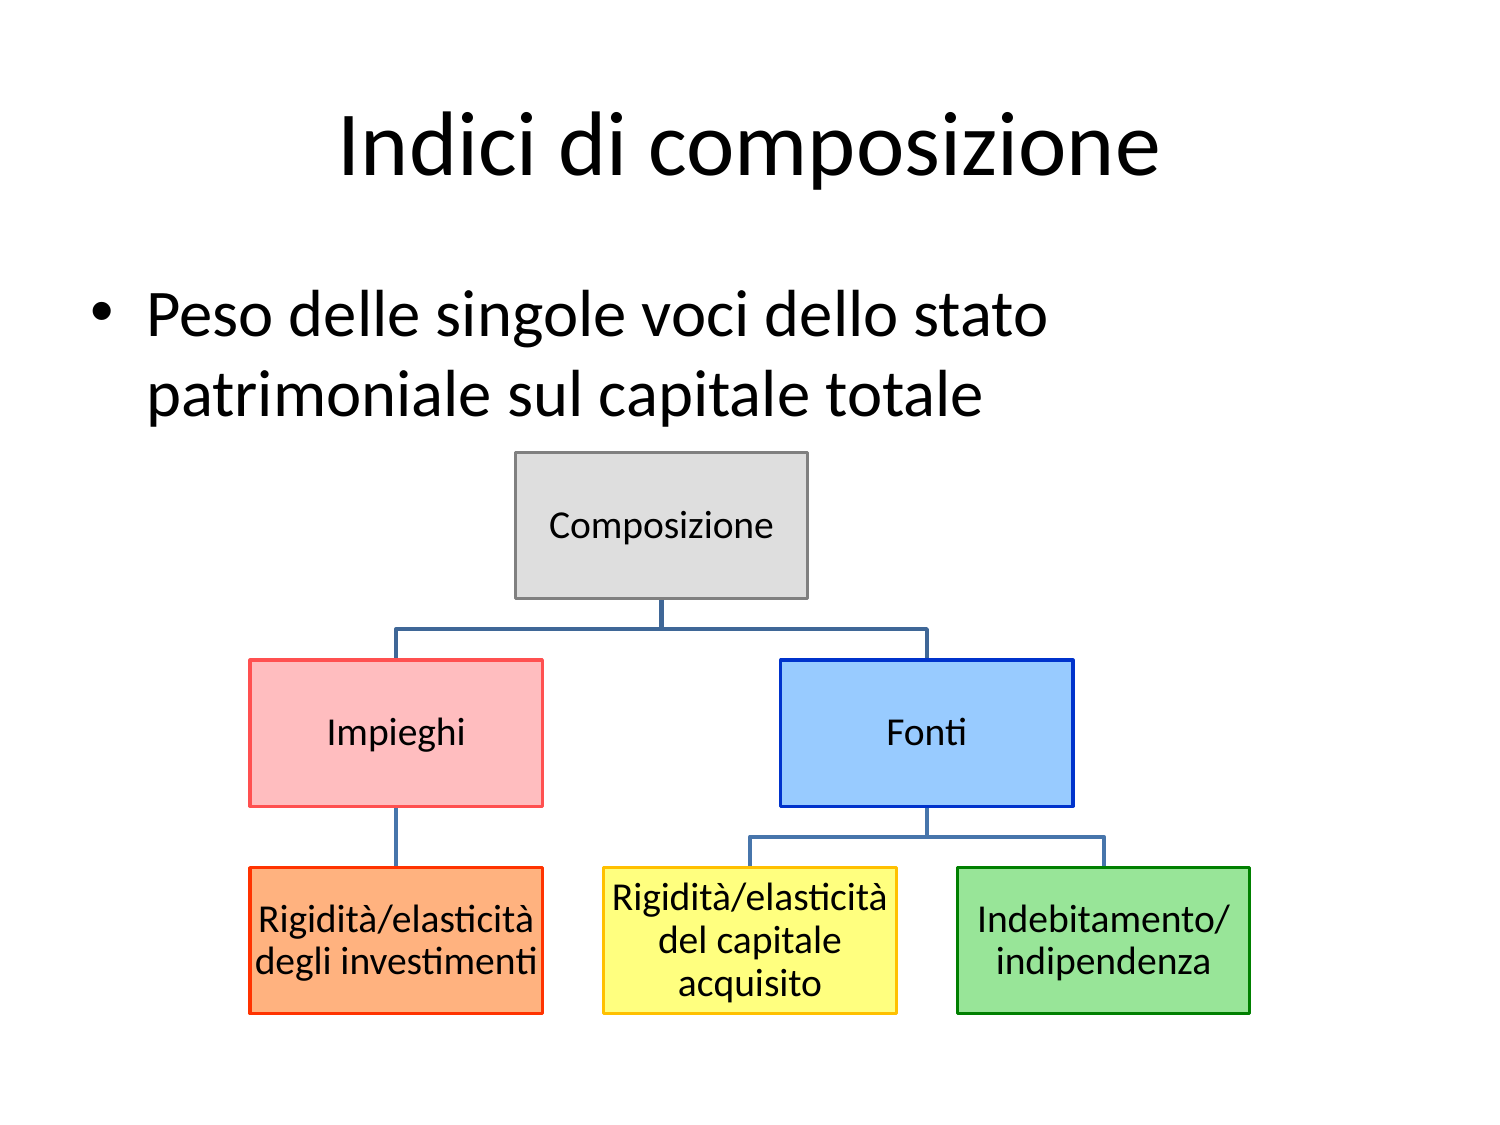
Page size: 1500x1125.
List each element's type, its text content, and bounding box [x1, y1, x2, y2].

list Peso delle singole voci dello stato patrimoniale sul capitale totale [75, 262, 1425, 1005]
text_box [249, 399, 1251, 1067]
title Indici di composizione [75, 45, 1425, 233]
